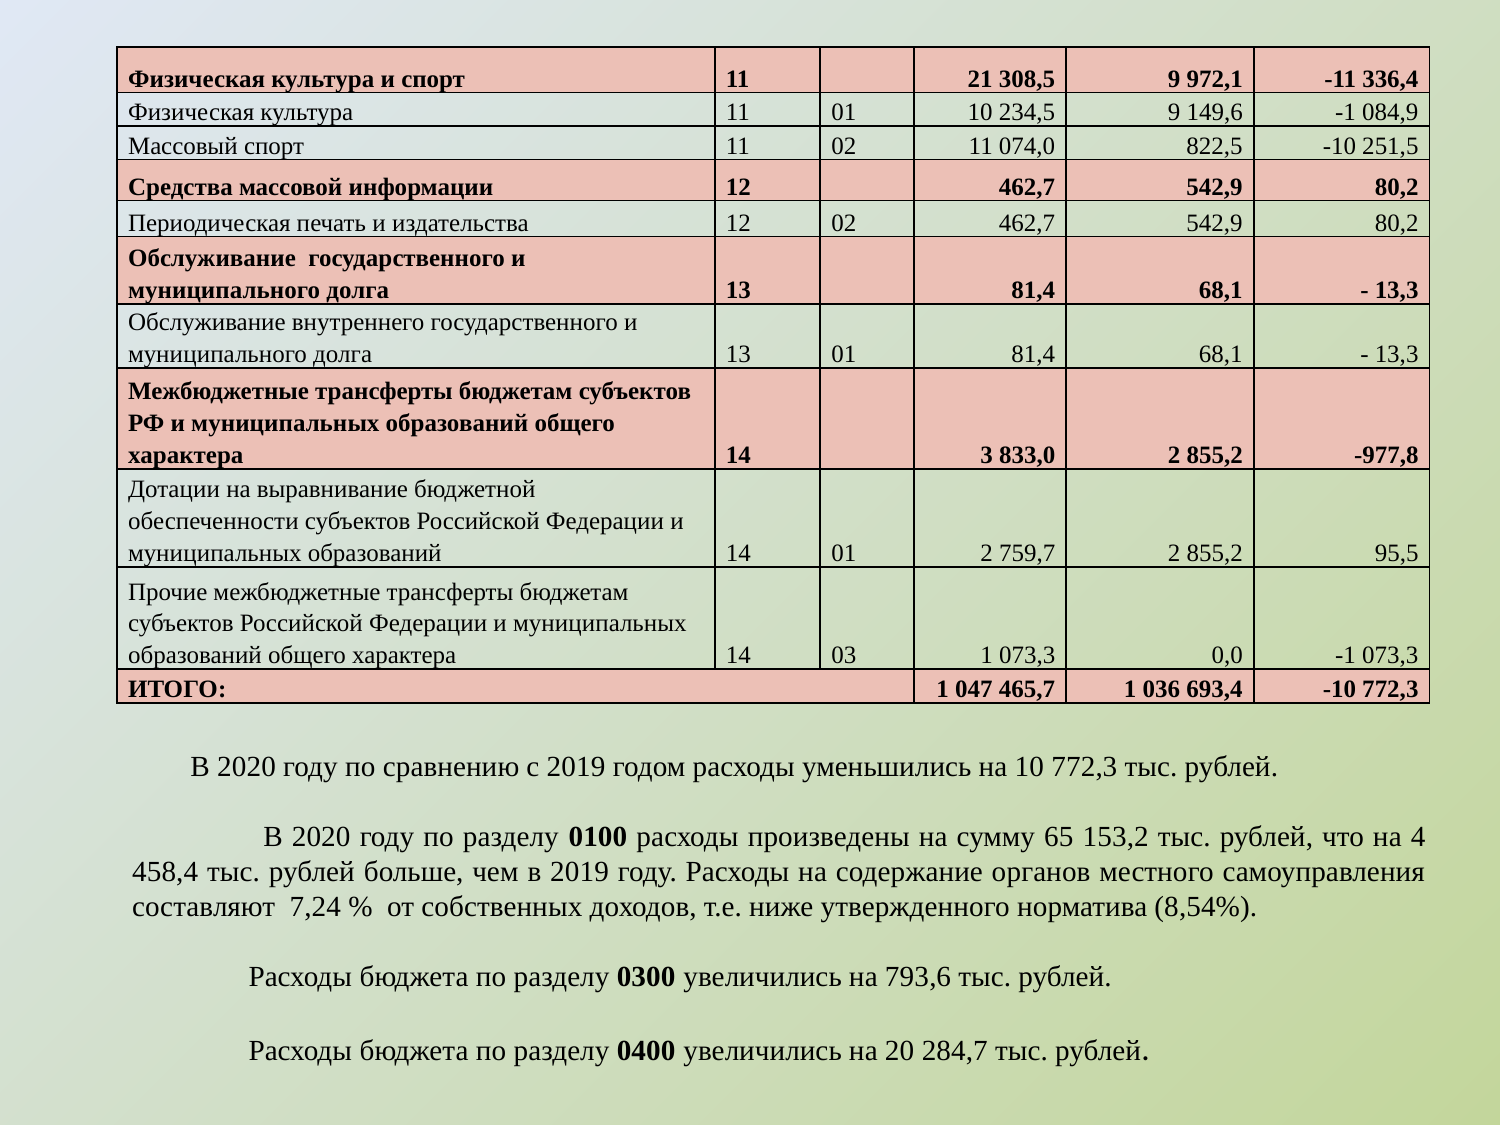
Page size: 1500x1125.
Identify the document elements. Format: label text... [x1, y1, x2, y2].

table_cell -10 772,3 [1255, 670, 1429, 702]
table_cell 68,1 [1067, 237, 1253, 303]
table_cell 81,4 [915, 305, 1065, 367]
table_cell Физическая культура [118, 93, 714, 125]
table_header [821, 48, 913, 92]
text_box В 2020 году по сравнению с 2019 годом расходы уменьшились на 10 772,3 тыс. рублей. В 2020 году по разделу 0100 расходы произведены на сумму 65 153,2 тыс. рублей, что на 4 458,4 тыс. рублей больше, чем в 2019 году. Расходы на содержание органов местного самоуправления составляют 7,24 % от собственных доходов, т.е. ниже утвержденного норматива (8,54%). Расходы бюджета по разделу 0300 увеличились на 793,6 тыс. рублей. Расходы бюджета по разделу 0400 увеличились на 20 284,7 тыс. рублей. [117, 740, 1442, 1075]
table_cell 13 [716, 305, 819, 367]
table_cell 01 [821, 93, 913, 125]
table_cell 9 149,6 [1067, 93, 1253, 125]
table_cell 542,9 [1067, 201, 1253, 236]
table_cell -1 073,3 [1255, 568, 1429, 668]
table_cell 0,0 [1067, 568, 1253, 668]
table_cell 542,9 [1067, 160, 1253, 200]
table_cell 02 [821, 201, 913, 236]
table_cell 2 855,2 [1067, 470, 1253, 566]
table_header 9 972,1 [1067, 48, 1253, 92]
table_cell -1 084,9 [1255, 93, 1429, 125]
table_cell 10 234,5 [915, 93, 1065, 125]
table_cell ИТОГО: [118, 670, 913, 702]
table_cell 68,1 [1067, 305, 1253, 367]
table_cell 14 [716, 369, 819, 468]
table_cell 80,2 [1255, 201, 1429, 236]
table_cell 11 [716, 127, 819, 159]
table_cell 2 855,2 [1067, 369, 1253, 468]
table_cell Обслуживание государственного и муниципального долга [118, 237, 714, 303]
table_cell 822,5 [1067, 127, 1253, 159]
table_cell Обслуживание внутреннего государственного и муниципального долга [118, 305, 714, 367]
table_header Физическая культура и спорт [118, 48, 714, 92]
table_cell 14 [716, 568, 819, 668]
table_cell 95,5 [1255, 470, 1429, 566]
table_cell 11 074,0 [915, 127, 1065, 159]
table_cell 11 [716, 93, 819, 125]
table_header 11 [716, 48, 819, 92]
table_cell Прочие межбюджетные трансферты бюджетам субъектов Российской Федерации и муниципальных образований общего характера [118, 568, 714, 668]
table_cell Средства массовой информации [118, 160, 714, 200]
table_cell Периодическая печать и издательства [118, 201, 714, 236]
table_cell 03 [821, 568, 913, 668]
table_cell 2 759,7 [915, 470, 1065, 566]
table_cell -10 251,5 [1255, 127, 1429, 159]
table_cell [821, 160, 913, 200]
table_cell 14 [716, 470, 819, 566]
table_cell 1 036 693,4 [1067, 670, 1253, 702]
table_cell 1 073,3 [915, 568, 1065, 668]
table_cell Дотации на выравнивание бюджетной обеспеченности субъектов Российской Федерации и муниципальных образований [118, 470, 714, 566]
table_cell 12 [716, 201, 819, 236]
table_cell 02 [821, 127, 913, 159]
table_cell Массовый спорт [118, 127, 714, 159]
table_cell - 13,3 [1255, 305, 1429, 367]
table_cell 1 047 465,7 [915, 670, 1065, 702]
table_cell - 13,3 [1255, 237, 1429, 303]
table_cell 13 [716, 237, 819, 303]
table_cell Межбюджетные трансферты бюджетам субъектов РФ и муниципальных образований общего характера [118, 369, 714, 468]
table_cell [821, 237, 913, 303]
table_cell 01 [821, 470, 913, 566]
table_cell 01 [821, 305, 913, 367]
table_cell [821, 369, 913, 468]
table_cell 12 [716, 160, 819, 200]
table_cell 80,2 [1255, 160, 1429, 200]
table_header 21 308,5 [915, 48, 1065, 92]
table_cell 3 833,0 [915, 369, 1065, 468]
table_cell 81,4 [915, 237, 1065, 303]
table_cell -977,8 [1255, 369, 1429, 468]
table_cell 462,7 [915, 201, 1065, 236]
table_cell 462,7 [915, 160, 1065, 200]
table_header -11 336,4 [1255, 48, 1429, 92]
